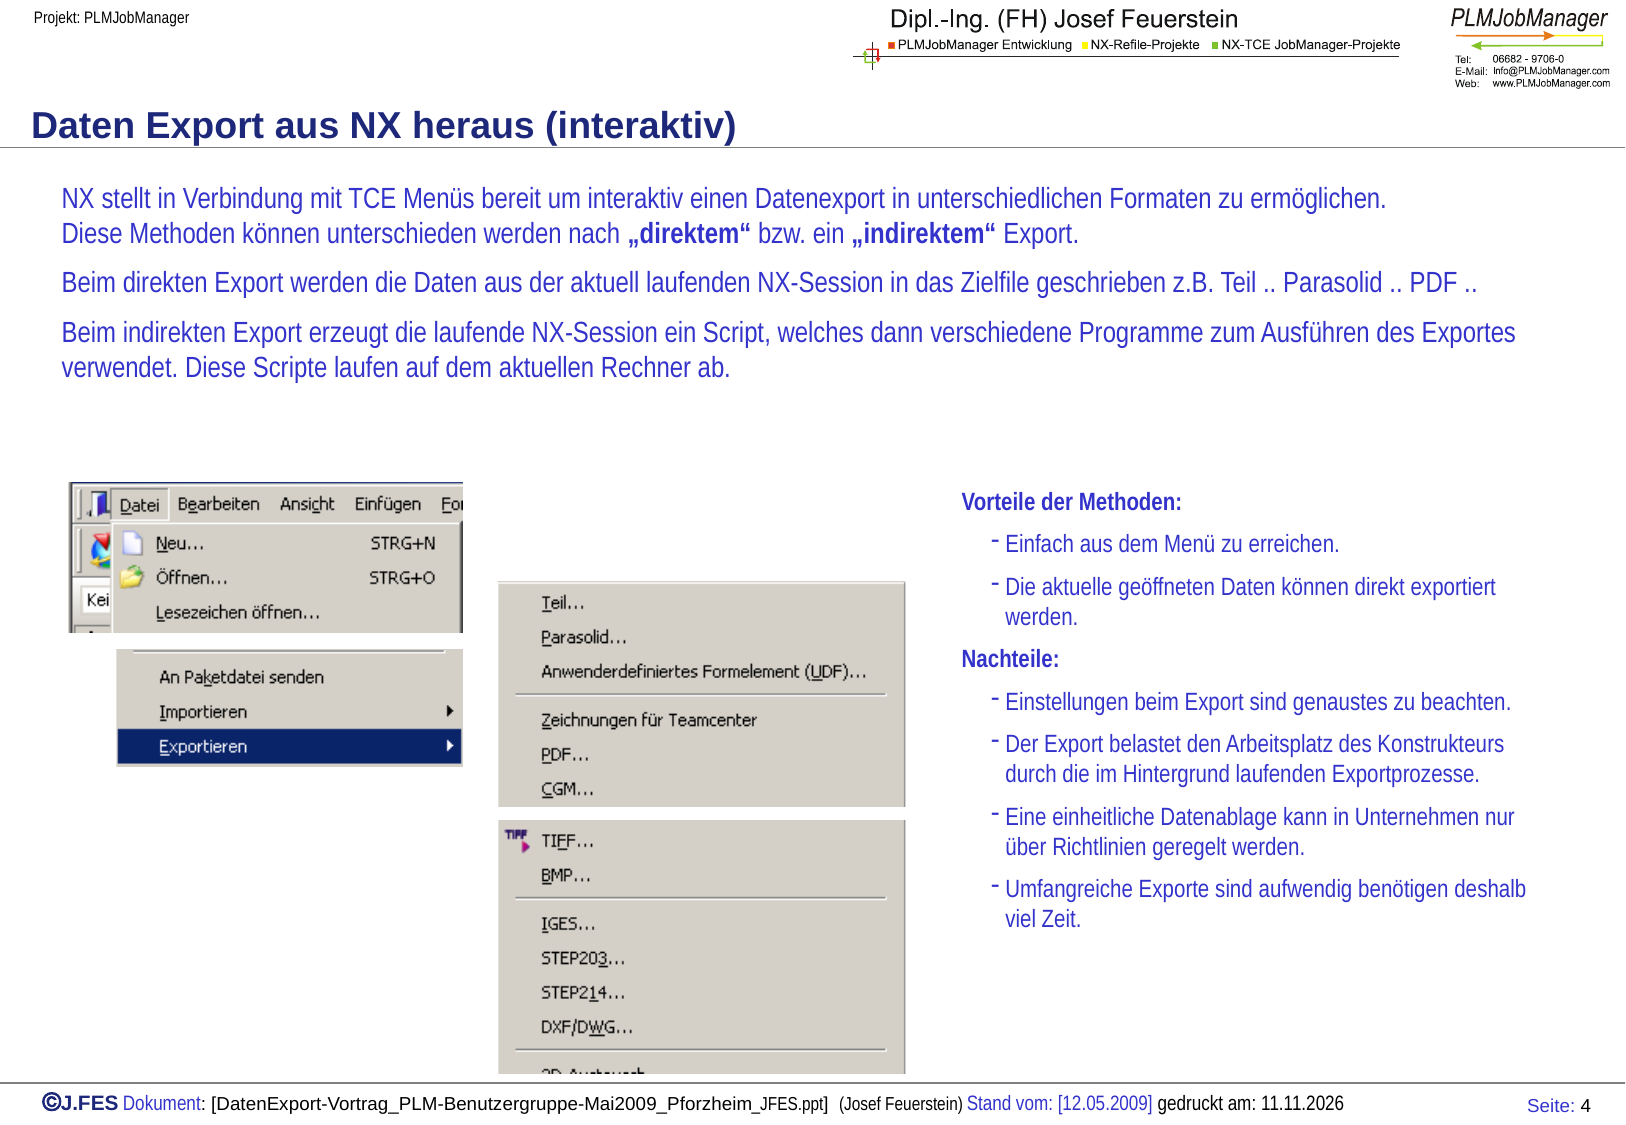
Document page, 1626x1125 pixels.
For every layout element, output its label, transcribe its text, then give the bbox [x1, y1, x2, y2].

title Daten Export aus NX heraus (interaktiv) [31, 73, 1600, 147]
text_box Vorteile der Methoden: Einfach aus dem Menü zu erreichen. Die aktuelle geöffneten Daten können direkt exportiert werden. Nachteile: Einstellungen beim Export sind genaustes zu beachten. Der Export belastet den Arbeitsplatz des Konstrukteurs durch die im Hintergrund laufenden Exportprozesse. Eine einheitliche Datenablage kann in Unternehmen nur über Richtlinien geregelt werden. Umfangreiche Exporte sind aufwendig benötigen deshalb viel Zeit. [946, 478, 1560, 940]
text_box NX stellt in Verbindung mit TCE Menüs bereit um interaktiv einen Datenexport in unterschiedlichen Formaten zu ermöglichen. Diese Methoden können unterschieden werden nach „direktem“ bzw. ein „indirektem“ Export. Beim direkten Export werden die Daten aus der aktuell laufenden NX-Session in das Zielfile geschrieben z.B. Teil .. Parasolid .. PDF .. Beim indirekten Export erzeugt die laufende NX-Session ein Script, welches dann verschiedene Programme zum Ausführen des Exportes verwendet. Diese Scripte laufen auf dem aktuellen Rechner ab. [46, 171, 1552, 391]
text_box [68, 482, 906, 1074]
